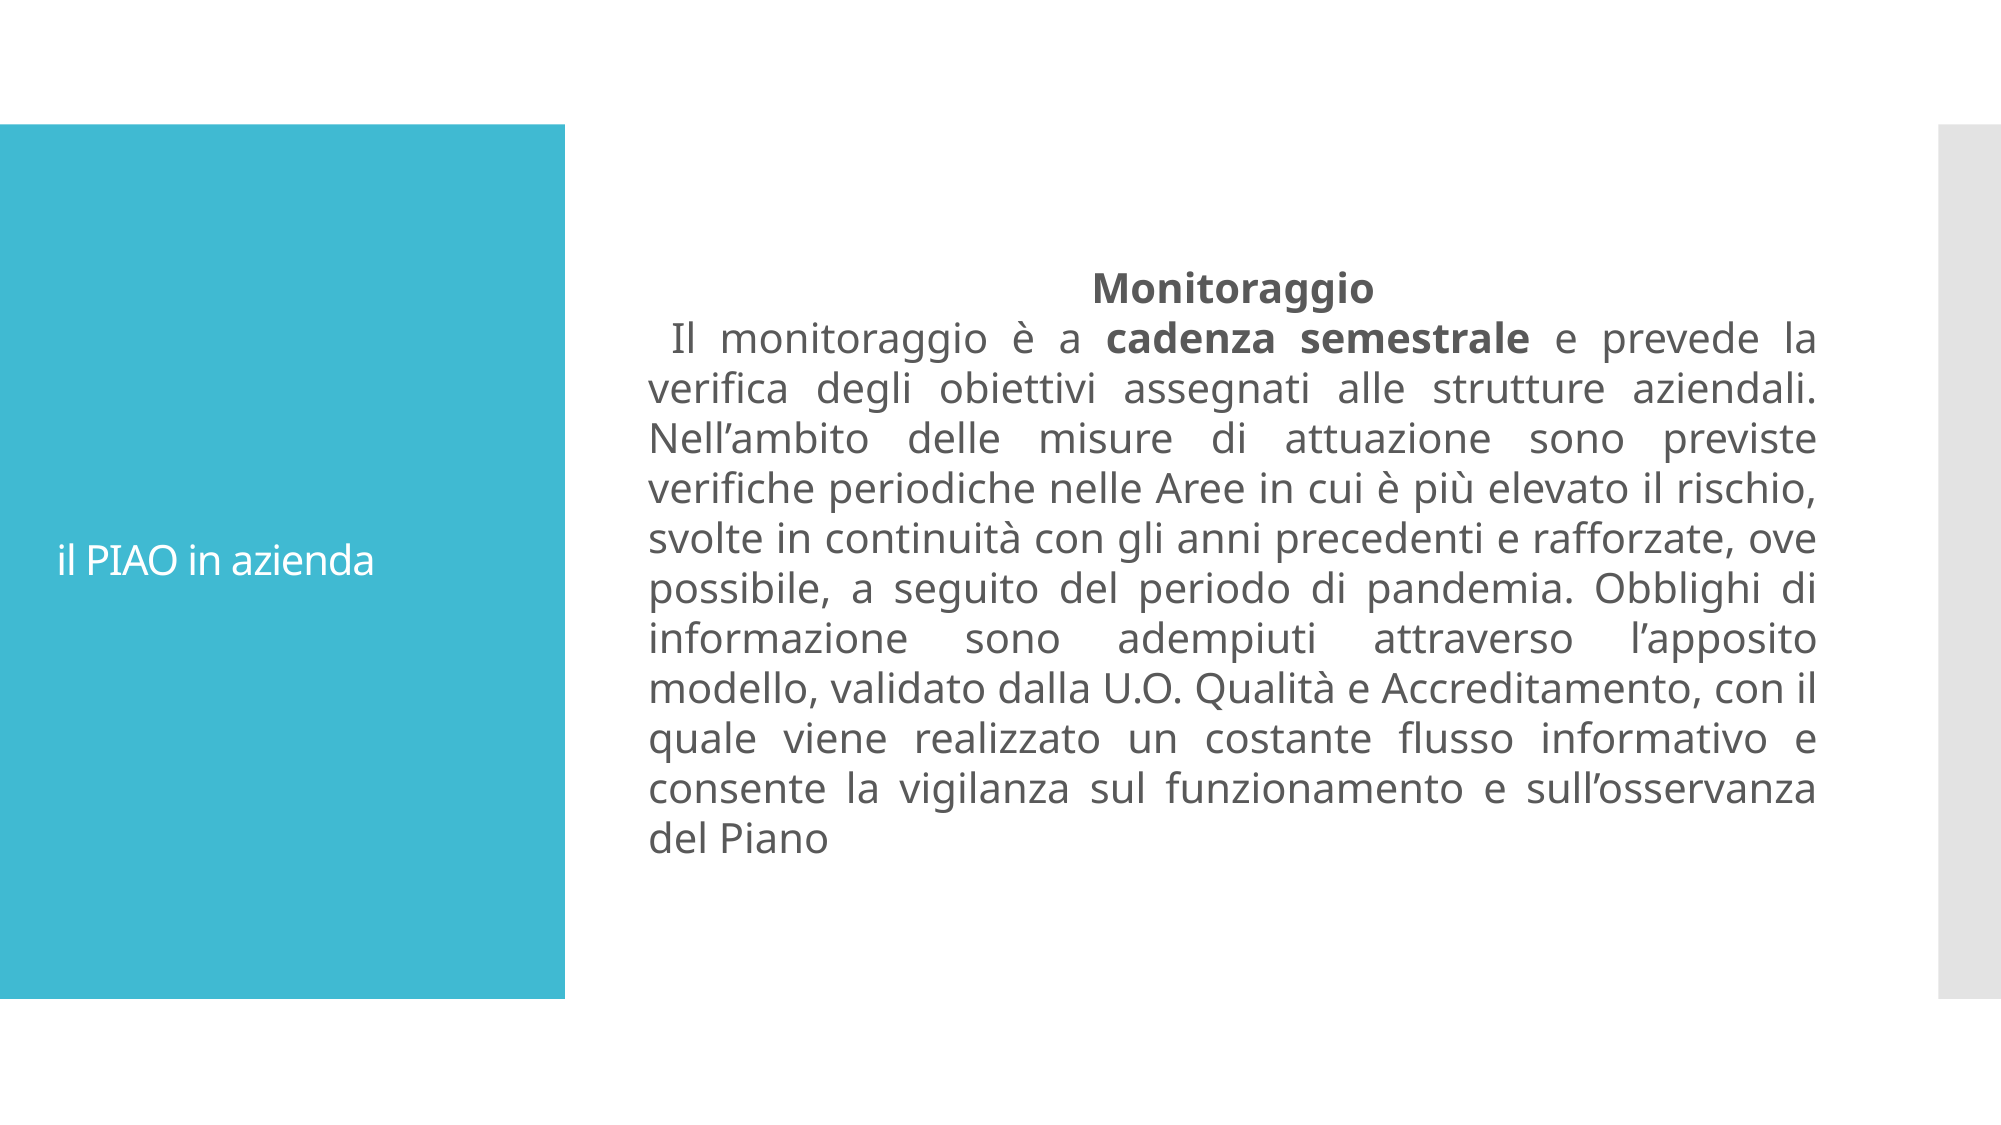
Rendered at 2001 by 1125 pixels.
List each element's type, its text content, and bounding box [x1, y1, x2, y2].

title il PIAO in azienda [41, 184, 525, 939]
list Monitoraggio Il monitoraggio è a cadenza semestrale e prevede la verifica degli obiettivi assegnati alle strutture aziendali. Nell’ambito delle misure di attuazione sono previste verifiche periodiche nelle Aree in cui è più elevato il rischio, svolte in continuità con gli anni precedenti e rafforzate, ove possibile, a seguito del periodo di pandemia. Obblighi di informazione sono adempiuti attraverso l’apposito modello, validato dalla U.O. Qualità e Accreditamento, con il quale viene realizzato un costante flusso informativo e consente la vigilanza sul funzionamento e sull’osservanza del Piano [632, 141, 1834, 982]
